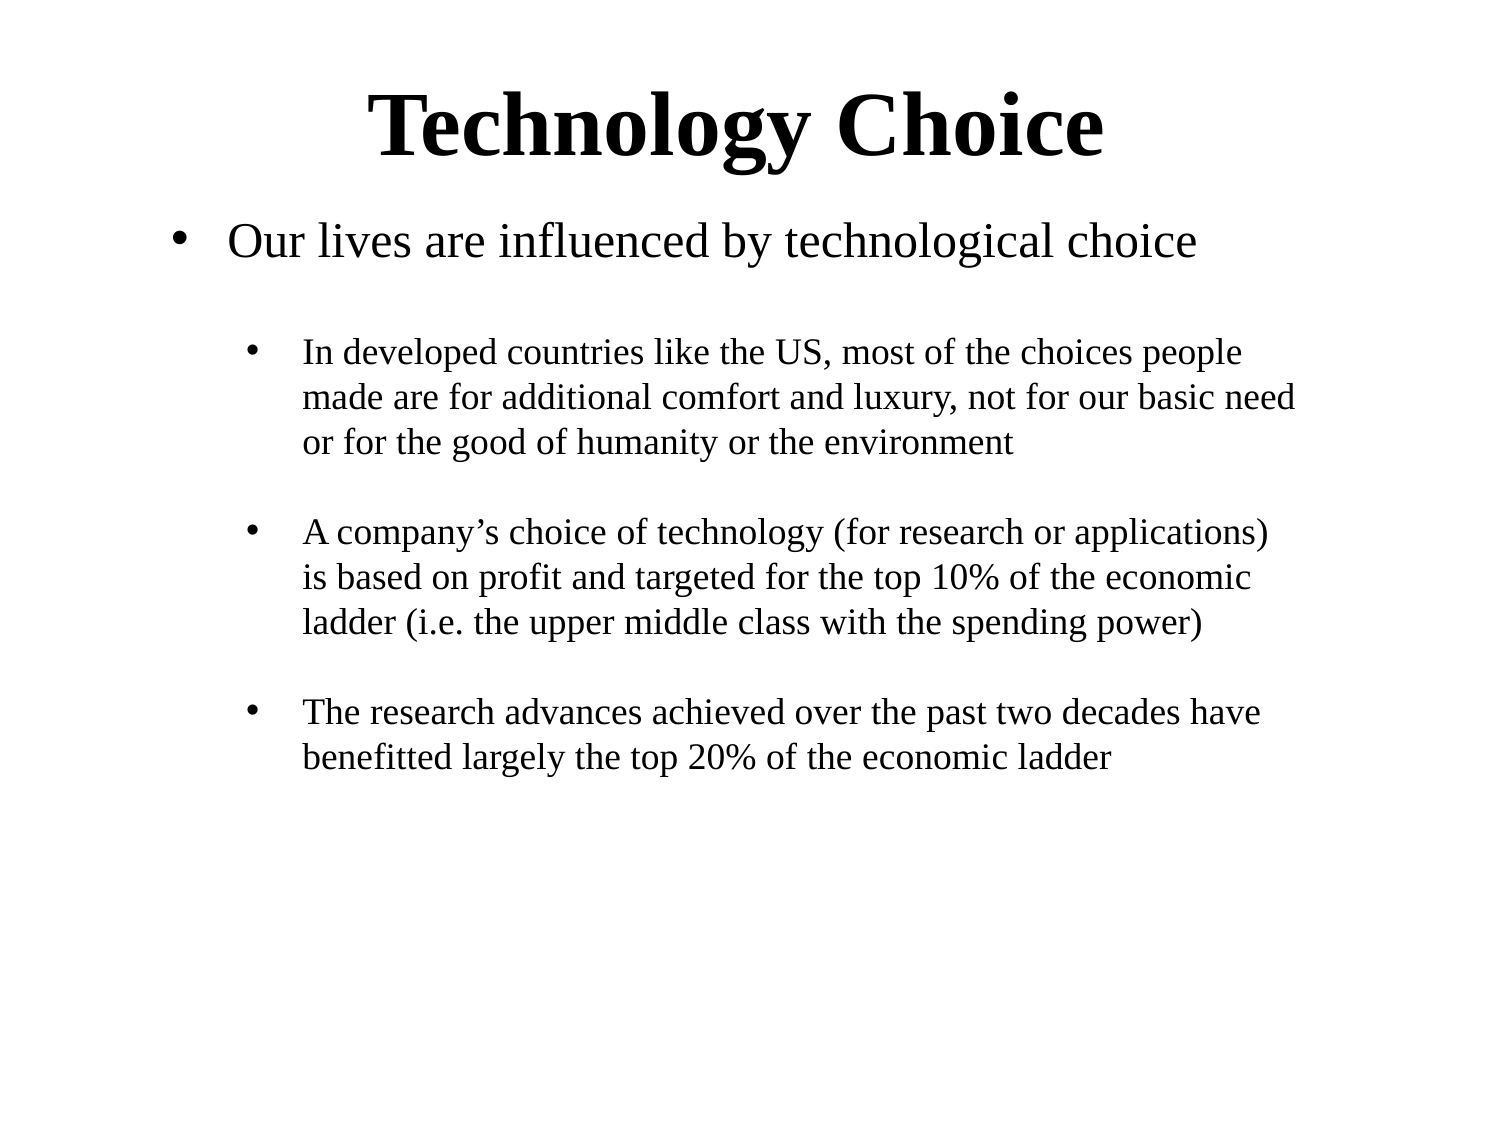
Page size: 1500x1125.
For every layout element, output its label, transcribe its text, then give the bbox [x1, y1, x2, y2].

text_box Our lives are influenced by technological choice In developed countries like the US, most of the choices people made are for additional comfort and luxury, not for our basic need or for the good of humanity or the environment A company’s choice of technology (for research or applications) is based on profit and targeted for the top 10% of the economic ladder (i.e. the upper middle class with the spending power) The research advances achieved over the past two decades have benefitted largely the top 20% of the economic ladder [156, 199, 1319, 830]
title Technology Choice [93, 37, 1382, 200]
